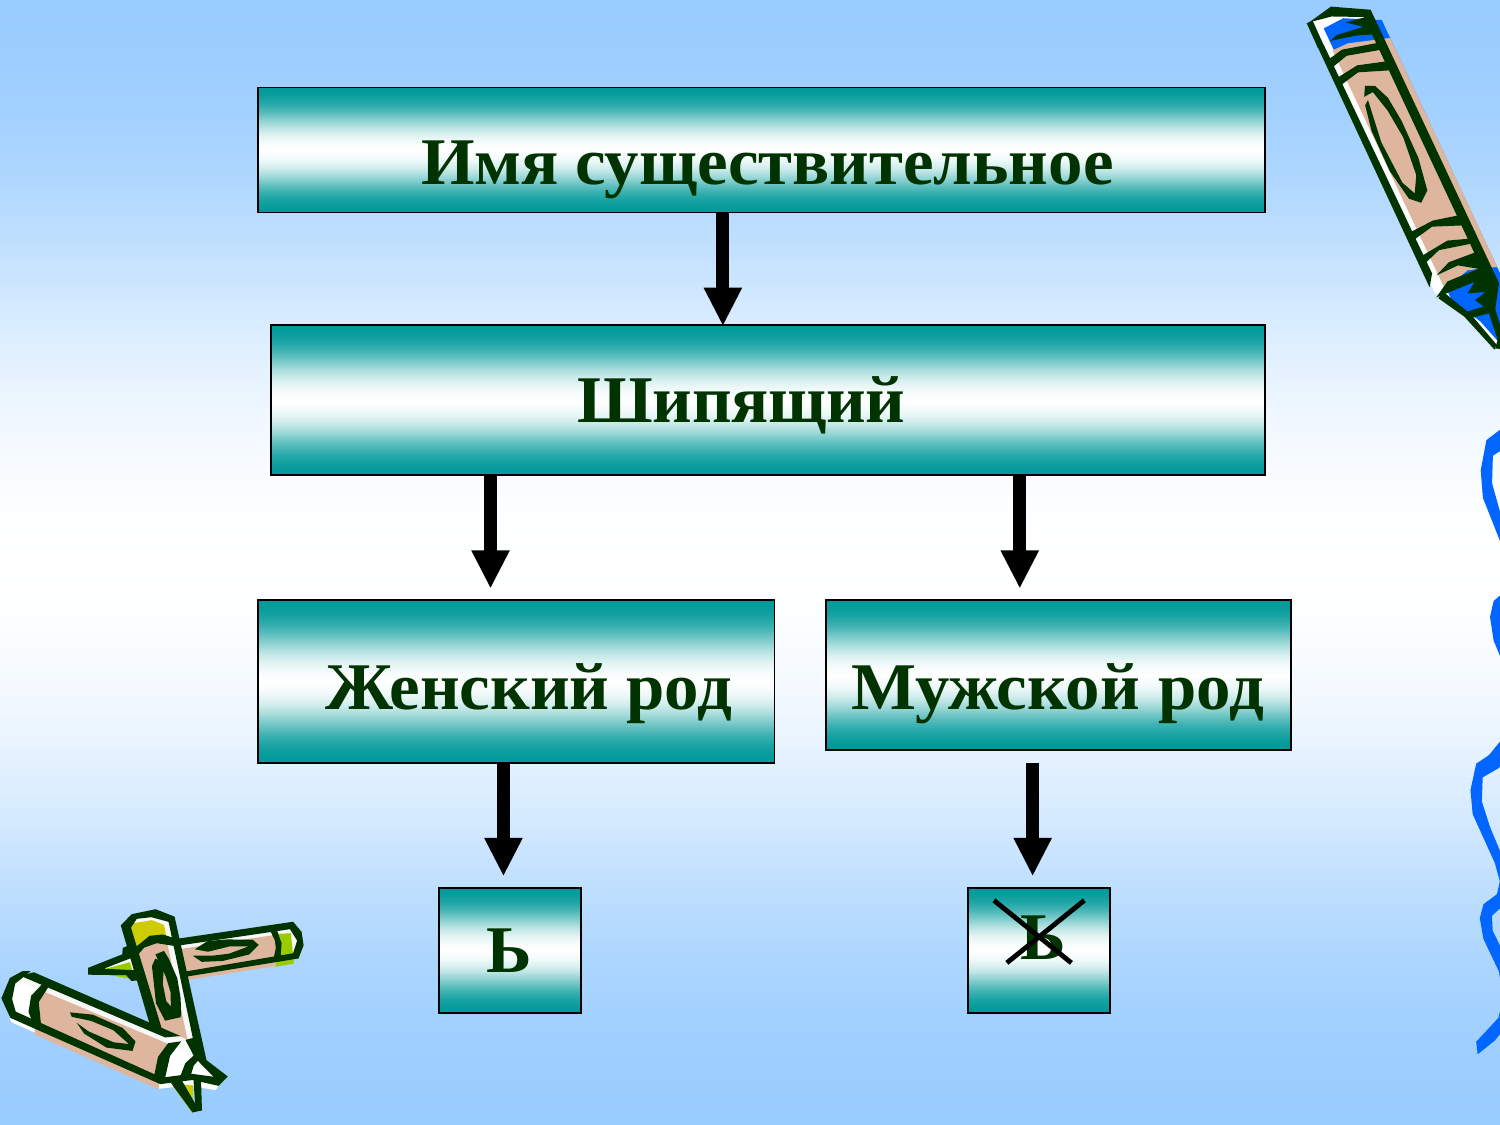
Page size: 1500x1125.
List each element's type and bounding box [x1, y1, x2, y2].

text_box [0, 0, 1500, 1125]
